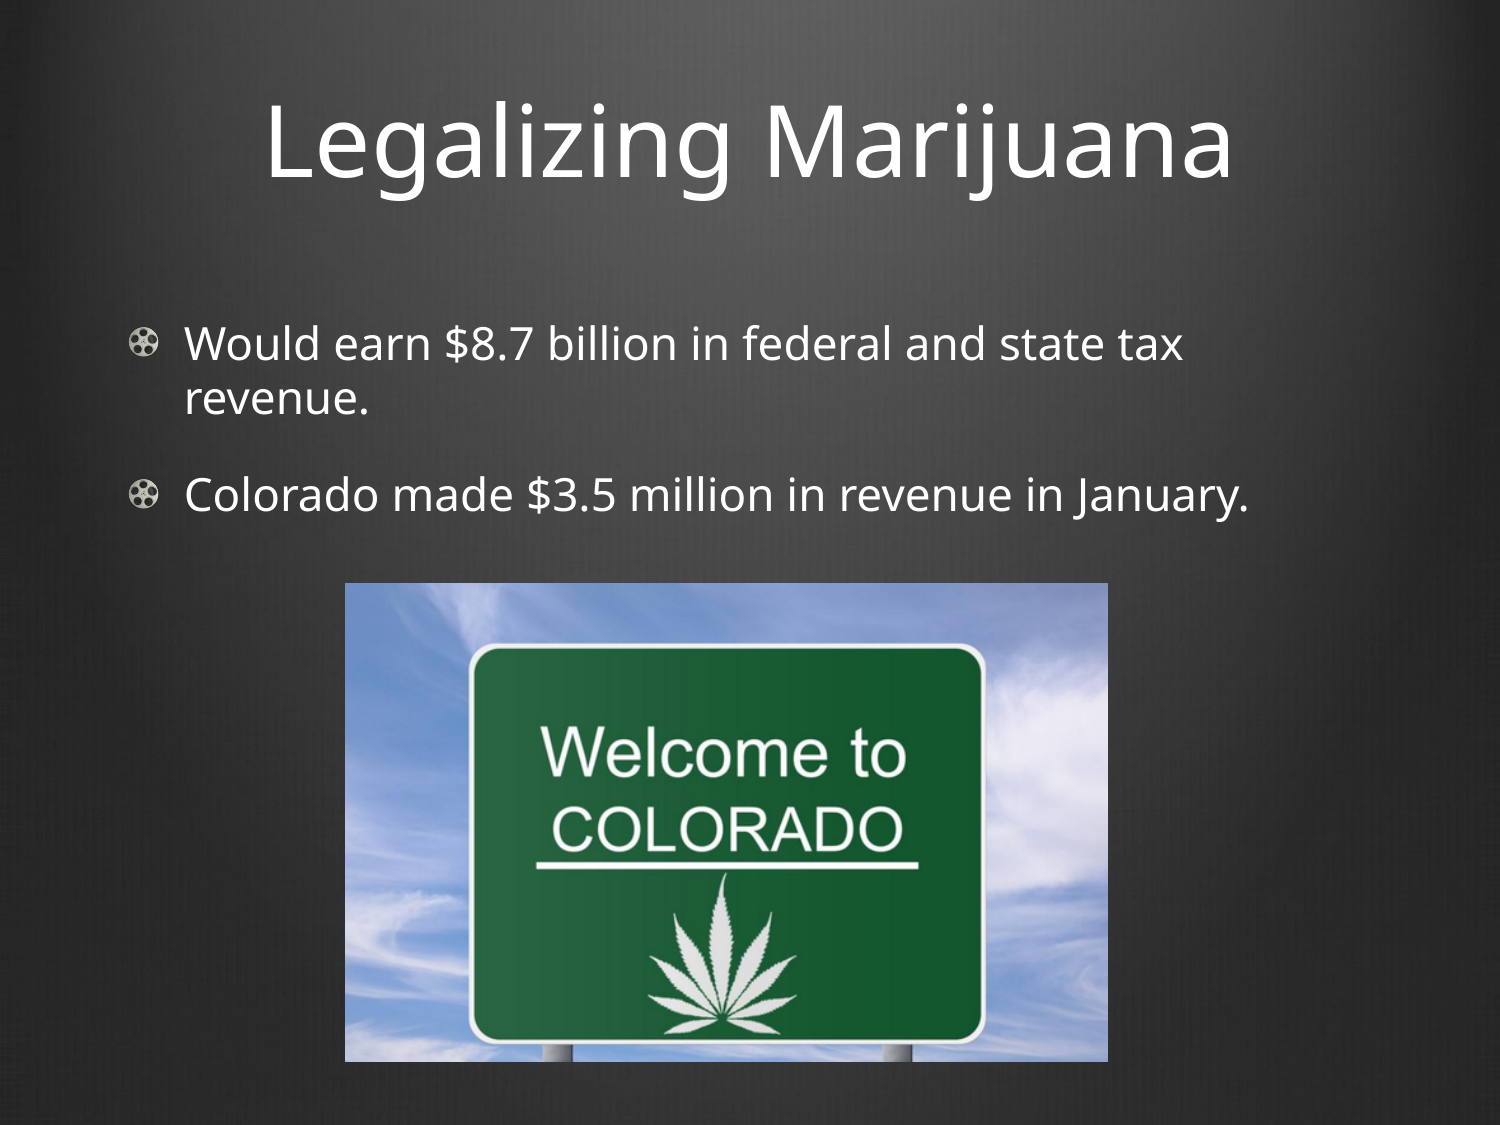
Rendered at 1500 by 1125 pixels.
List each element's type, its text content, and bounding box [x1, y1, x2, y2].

picture [127, 325, 160, 358]
title Legalizing Marijuana [112, 19, 1388, 255]
list Would earn $8.7 billion in federal and state tax revenue. Colorado made $3.5 million in revenue in January. [112, 306, 1388, 1005]
picture [345, 583, 1108, 1062]
picture [127, 477, 160, 510]
